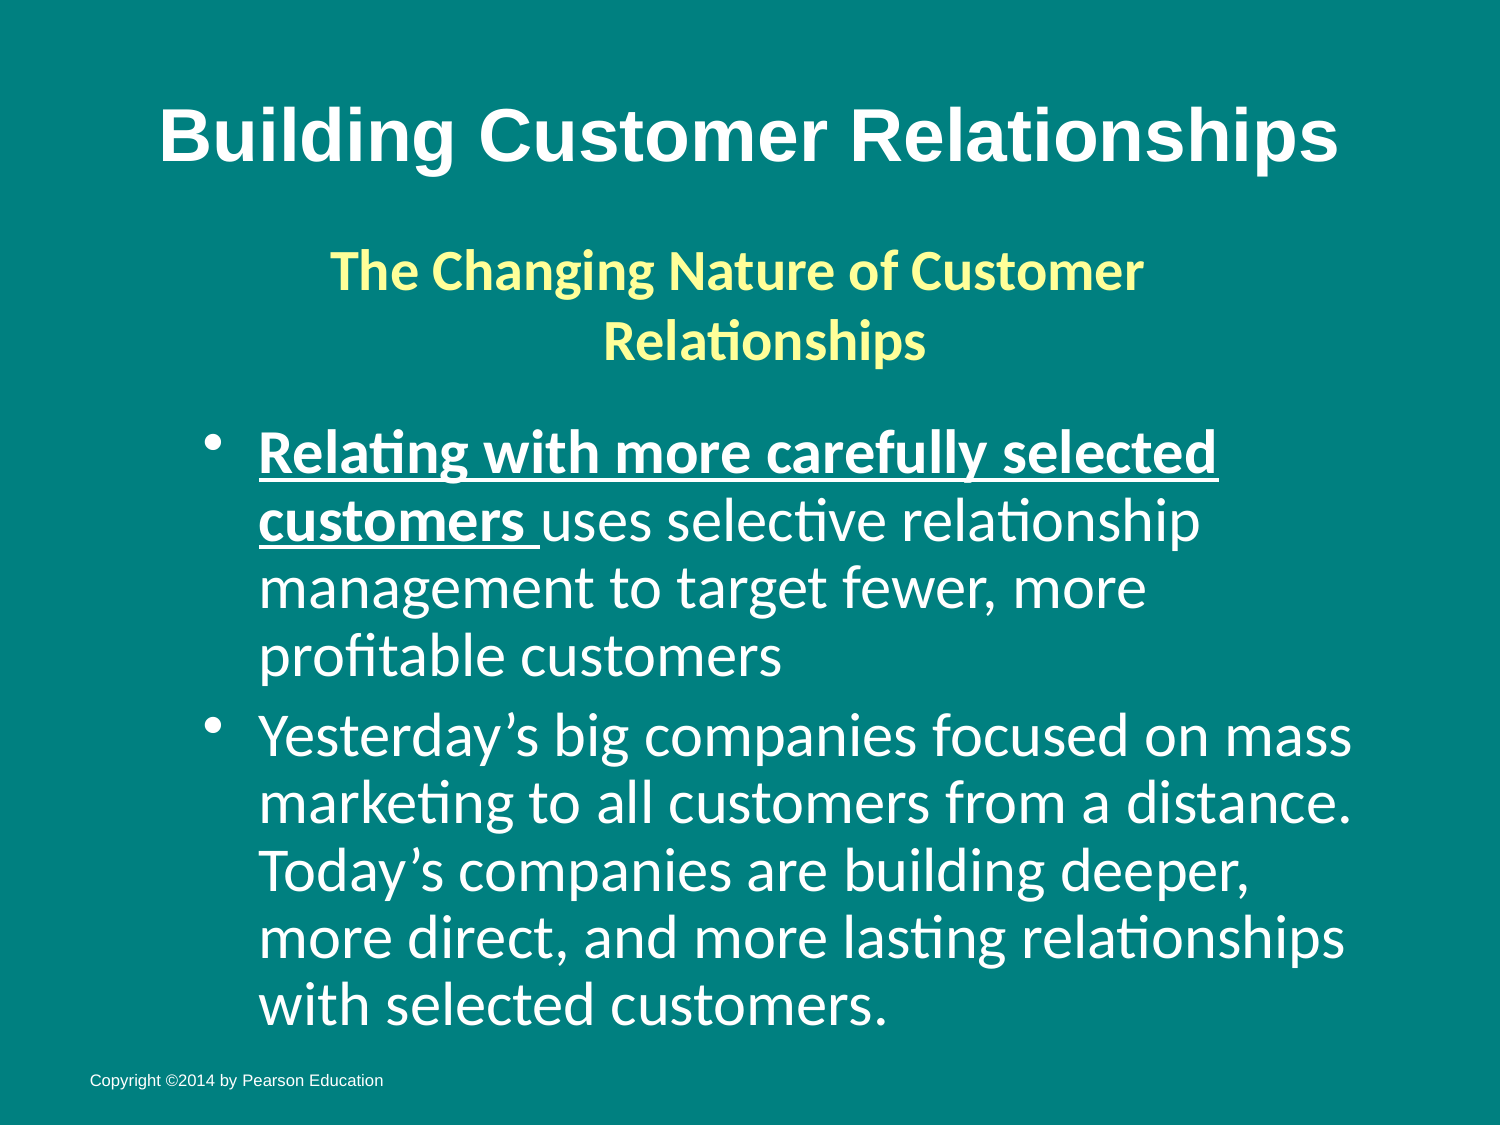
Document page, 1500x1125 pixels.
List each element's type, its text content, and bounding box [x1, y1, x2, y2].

text_box Copyright ©2014 by Pearson Education [74, 1062, 825, 1098]
list The Changing Nature of Customer Relationships [149, 226, 1326, 288]
list Relating with more carefully selected customers uses selective relationship management to target fewer, more profitable customers Yesterday’s big companies focused on mass marketing to all customers from a distance. Today’s companies are building deeper, more direct, and more lasting relationships with selected customers. [187, 324, 1388, 926]
title Building Customer Relationships [112, 37, 1388, 226]
